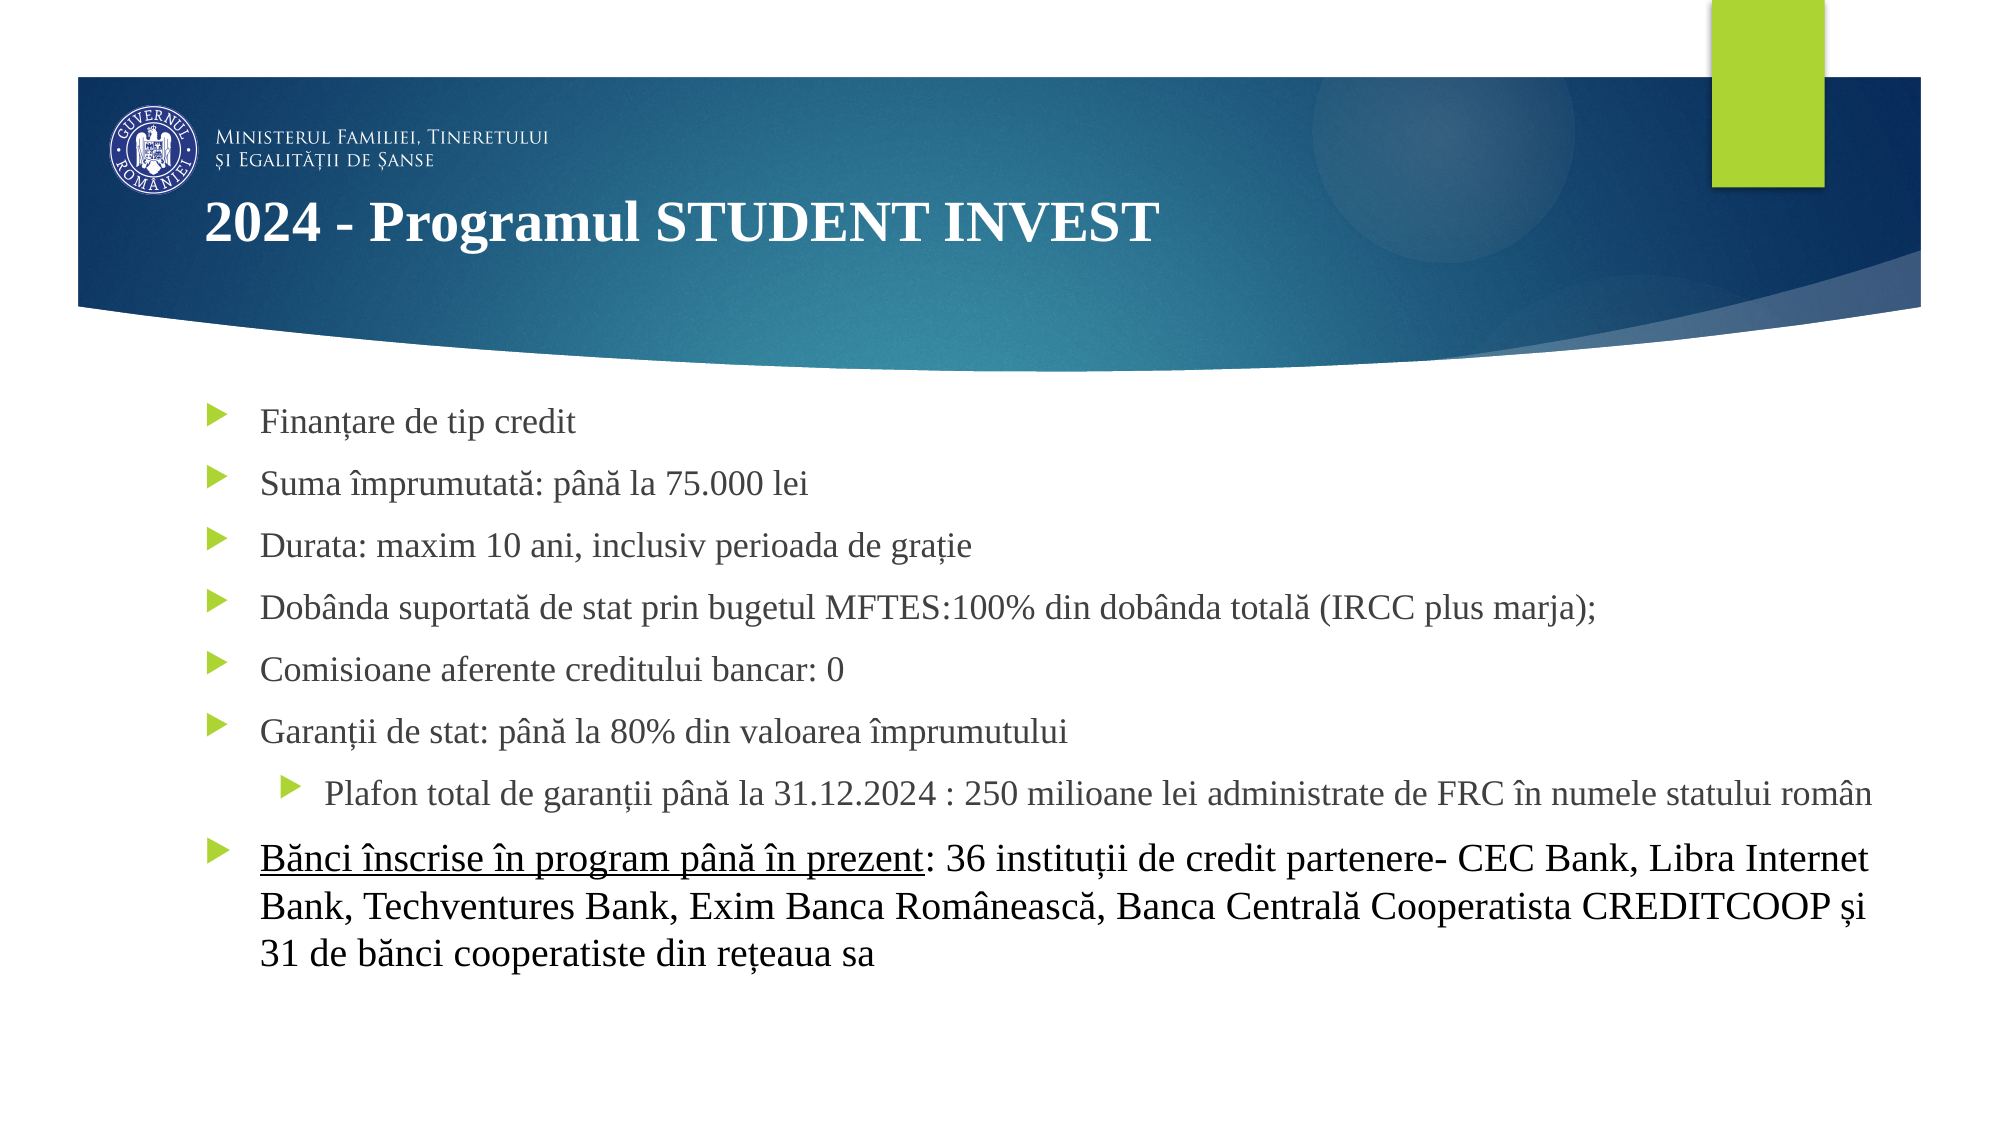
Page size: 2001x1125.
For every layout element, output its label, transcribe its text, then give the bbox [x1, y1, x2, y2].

list Finanțare de tip credit Suma împrumutată: până la 75.000 lei Durata: maxim 10 ani, inclusiv perioada de grație Dobânda suportată de stat prin bugetul MFTES:100% din dobânda totală (IRCC plus marja); Comisioane aferente creditului bancar: 0 Garanții de stat: până la 80% din valoarea împrumutului Plafon total de garanții până la 31.12.2024 : 250 milioane lei administrate de FRC în numele statului român Bănci înscrise în program până în prezent: 36 instituții de credit partenere- CEC Bank, Libra Internet Bank, Techventures Bank, Exim Banca Românească, Banca Centrală Cooperatista CREDITCOOP și 31 de bănci cooperatiste din rețeaua sa [189, 389, 1902, 988]
title 2024 - Programul STUDENT INVEST [189, 159, 1627, 276]
picture [109, 105, 548, 195]
